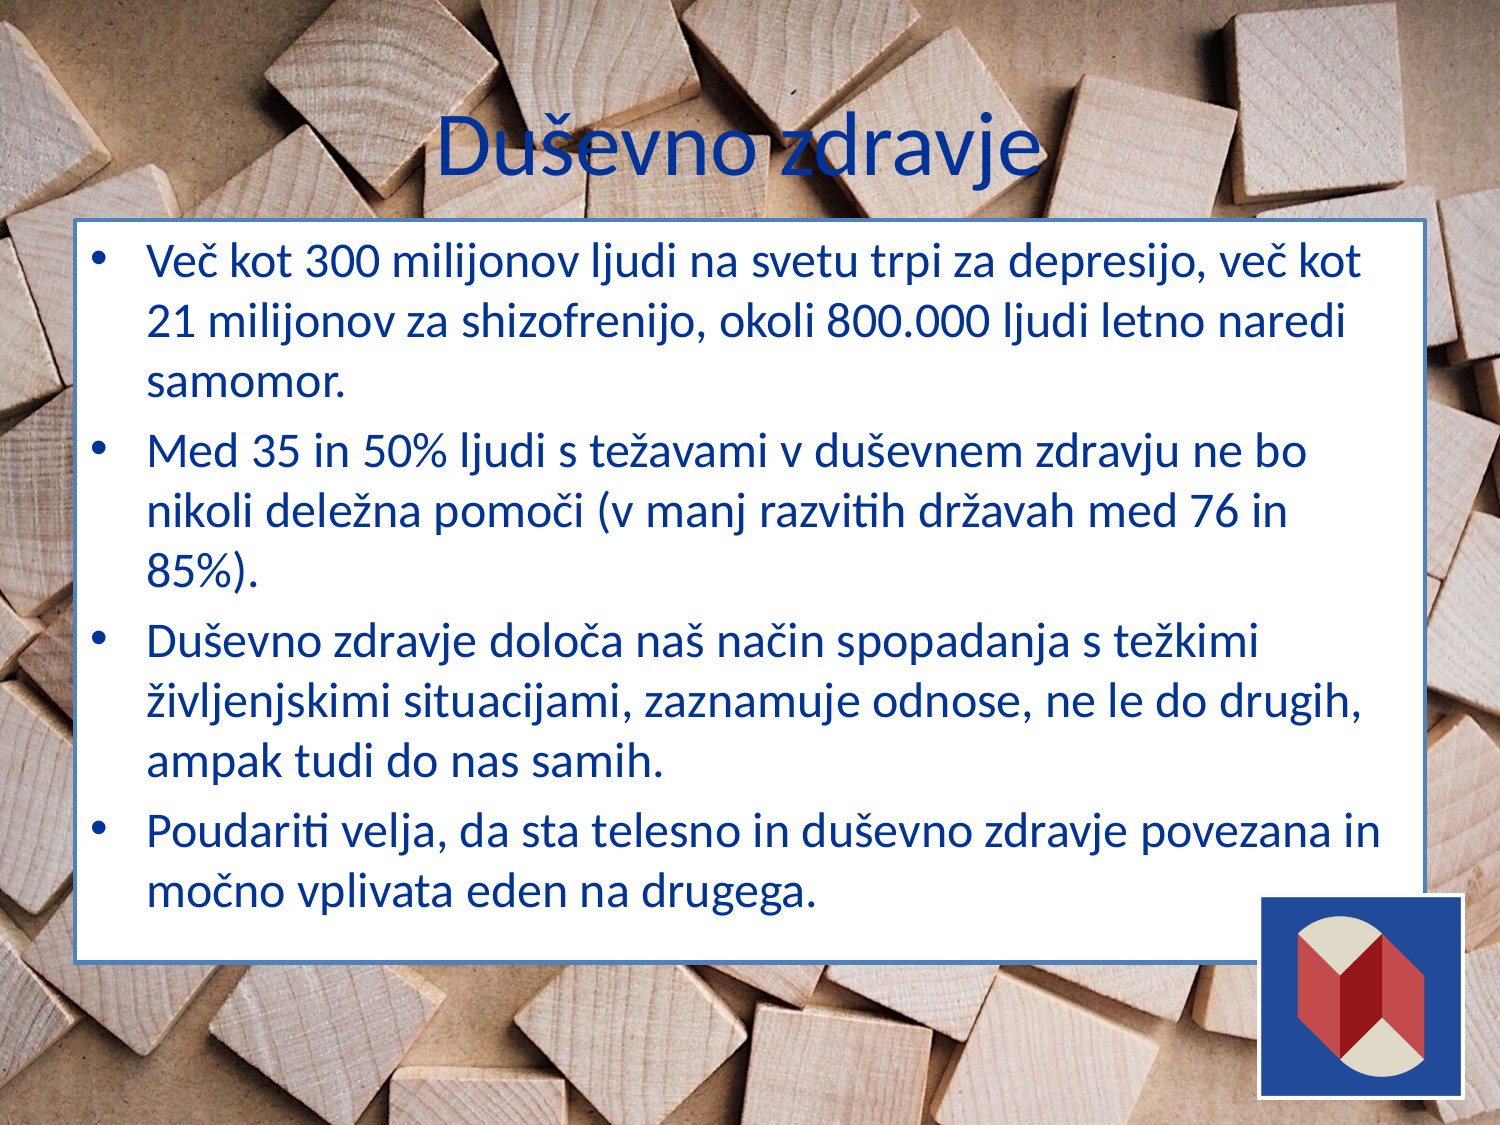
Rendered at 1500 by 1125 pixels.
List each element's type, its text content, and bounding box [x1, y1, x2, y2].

list Več kot 300 milijonov ljudi na svetu trpi za depresijo, več kot 21 milijonov za shizofrenijo, okoli 800.000 ljudi letno naredi samomor. Med 35 in 50% ljudi s težavami v duševnem zdravju ne bo nikoli deležna pomoči (v manj razvitih državah med 76 in 85%). Duševno zdravje določa naš način spopadanja s težkimi življenjskimi situacijami, zaznamuje odnose, ne le do drugih, ampak tudi do nas samih. Poudariti velja, da sta telesno in duševno zdravje povezana in močno vplivata eden na drugega. [73, 218, 1427, 965]
picture [0, 0, 1500, 1125]
title Duševno zdravje [75, 45, 1425, 218]
